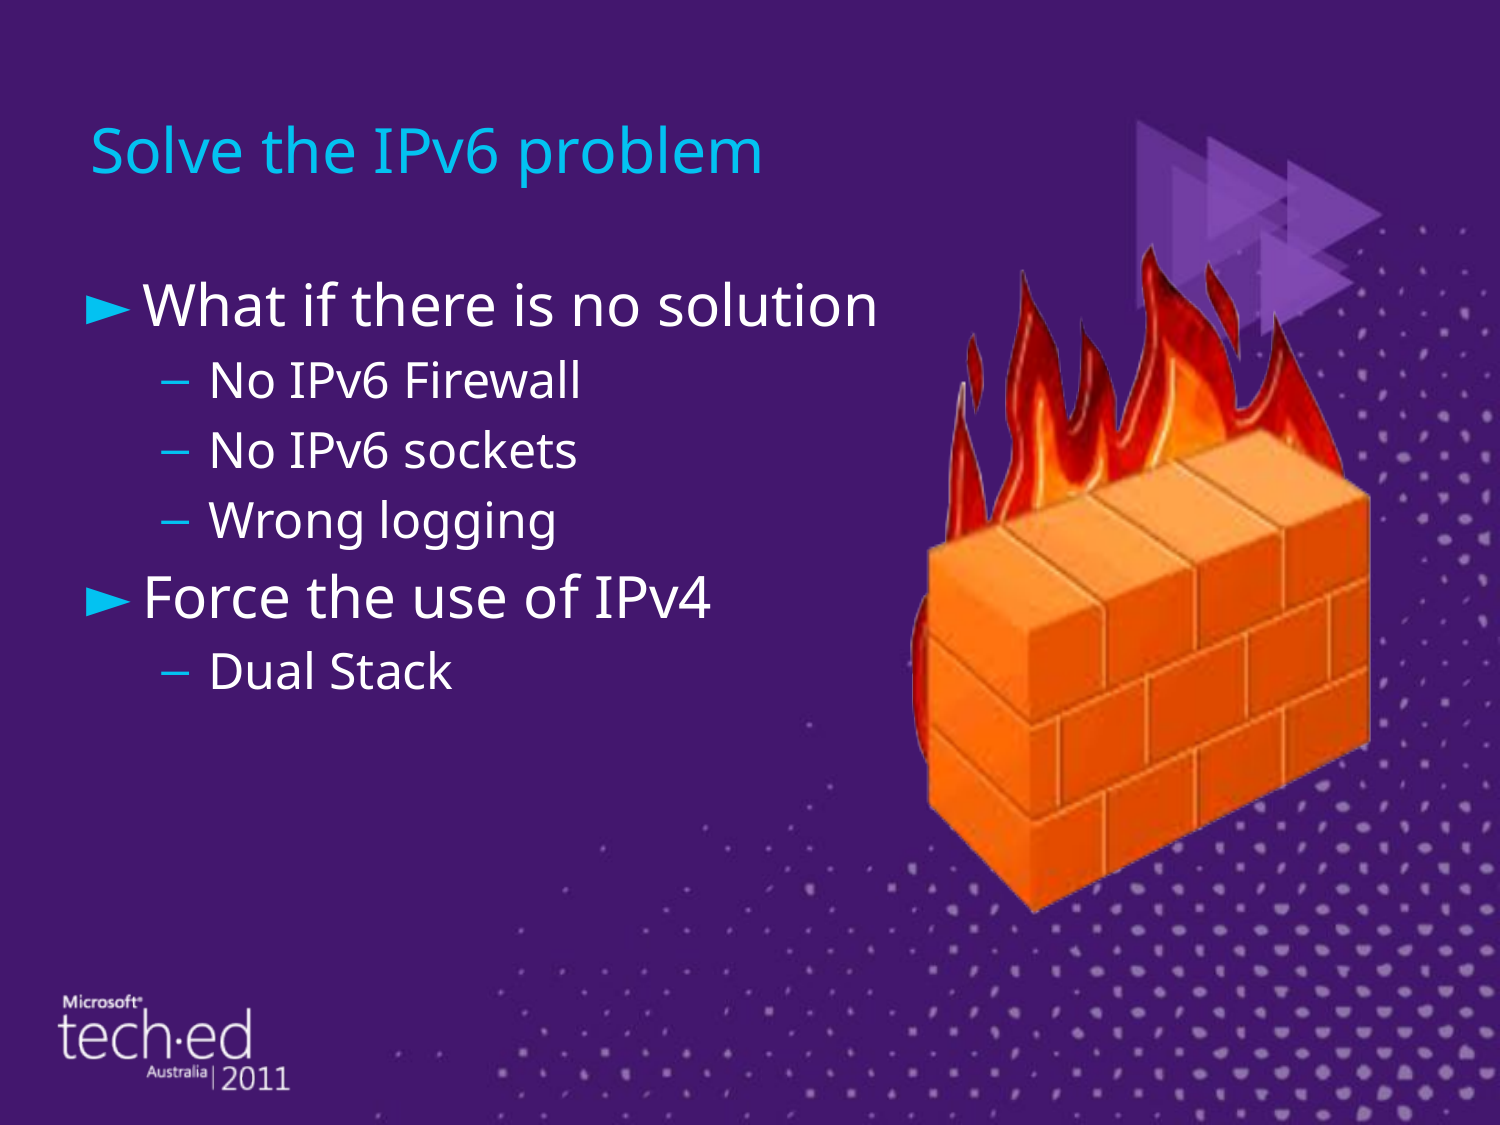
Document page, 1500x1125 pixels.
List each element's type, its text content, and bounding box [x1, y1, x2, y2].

picture [0, 0, 1500, 1125]
title Solve the IPv6 problem [75, 54, 1425, 243]
list What if there is no solution No IPv6 Firewall No IPv6 sockets Wrong logging Force the use of IPv4 Dual Stack [75, 262, 1425, 1005]
